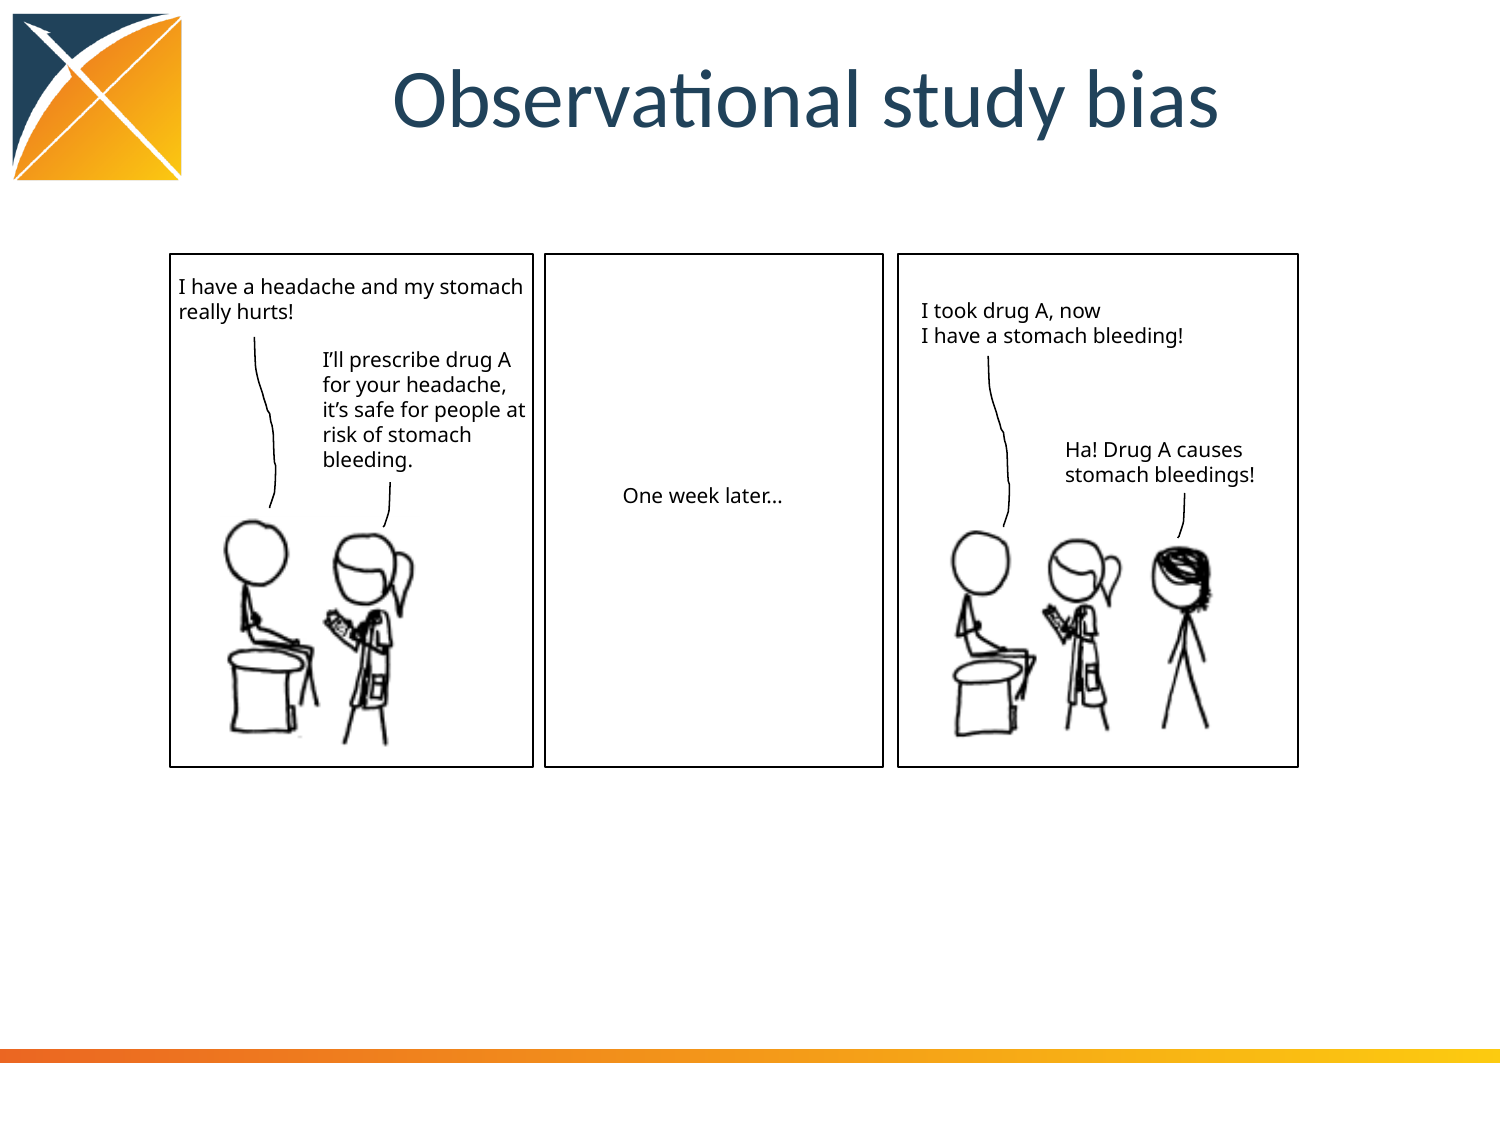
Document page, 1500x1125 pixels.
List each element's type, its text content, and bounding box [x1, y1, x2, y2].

text_box Ha! Drug A causes stomach bleedings! [1050, 428, 1270, 494]
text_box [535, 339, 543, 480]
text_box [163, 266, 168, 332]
picture [941, 529, 1227, 743]
text_box I took drug A, now I have a stomach bleeding! [906, 290, 1199, 355]
text_box [896, 252, 1300, 769]
text_box [168, 252, 535, 769]
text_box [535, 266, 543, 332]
text_box [543, 252, 885, 769]
text_box [1179, 492, 1186, 528]
title Observational study bias [187, 24, 1425, 163]
text_box [987, 355, 1011, 528]
text_box One week later… [607, 474, 846, 515]
picture [219, 515, 420, 755]
text_box [385, 482, 391, 514]
picture [0, 0, 206, 200]
text_box [253, 336, 277, 509]
